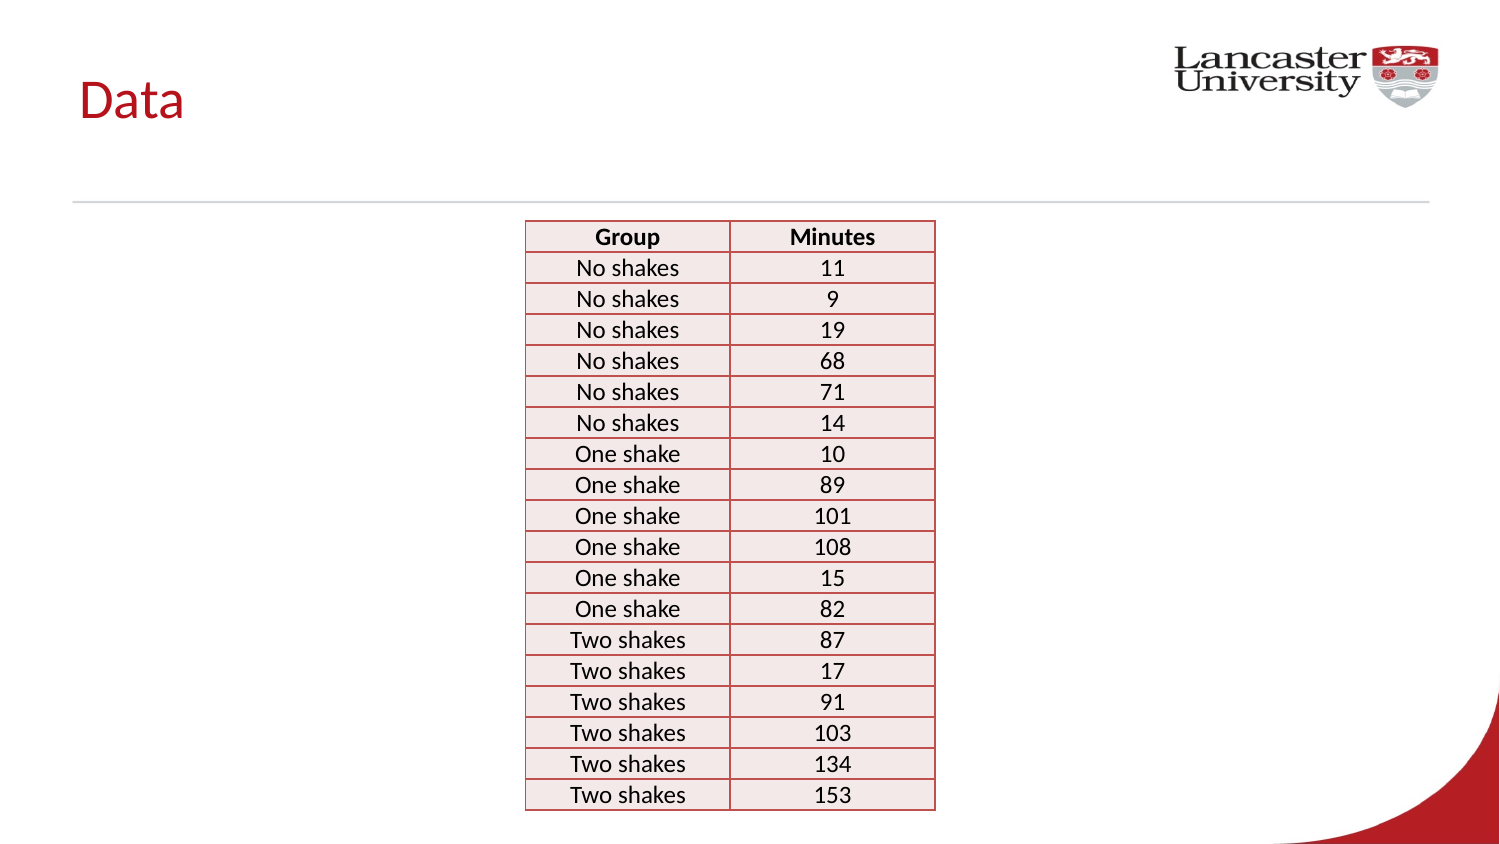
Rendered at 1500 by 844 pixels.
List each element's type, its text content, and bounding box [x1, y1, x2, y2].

table_cell 89 [731, 470, 934, 499]
table_cell No shakes [526, 315, 729, 344]
title Data [64, 67, 1176, 210]
table_cell No shakes [526, 253, 729, 282]
table_cell Two shakes [526, 780, 729, 809]
table_cell 153 [731, 780, 934, 809]
table_cell 11 [731, 253, 934, 282]
table_cell Two shakes [526, 718, 729, 747]
table_cell 17 [731, 656, 934, 685]
table_cell 15 [731, 563, 934, 592]
table_cell 9 [731, 284, 934, 313]
table_cell 108 [731, 532, 934, 561]
table_cell 10 [731, 439, 934, 468]
table_cell Two shakes [526, 656, 729, 685]
picture [0, 0, 1500, 844]
table_cell 68 [731, 346, 934, 375]
table_cell One shake [526, 594, 729, 623]
table_cell 103 [731, 718, 934, 747]
table_cell No shakes [526, 284, 729, 313]
table_cell No shakes [526, 377, 729, 406]
table_cell 87 [731, 625, 934, 654]
table_cell No shakes [526, 346, 729, 375]
table_cell One shake [526, 439, 729, 468]
table_header Minutes [731, 222, 934, 251]
table_cell 101 [731, 501, 934, 530]
table_cell 19 [731, 315, 934, 344]
table_cell One shake [526, 501, 729, 530]
table_cell Two shakes [526, 749, 729, 778]
table_cell 134 [731, 749, 934, 778]
table_cell 91 [731, 687, 934, 716]
table_cell Two shakes [526, 687, 729, 716]
table_cell 82 [731, 594, 934, 623]
table_cell 71 [731, 377, 934, 406]
table_cell Two shakes [526, 625, 729, 654]
table_header Group [526, 222, 729, 251]
table_cell No shakes [526, 408, 729, 437]
table_cell 14 [731, 408, 934, 437]
table_cell One shake [526, 470, 729, 499]
table_cell One shake [526, 563, 729, 592]
table_cell One shake [526, 532, 729, 561]
